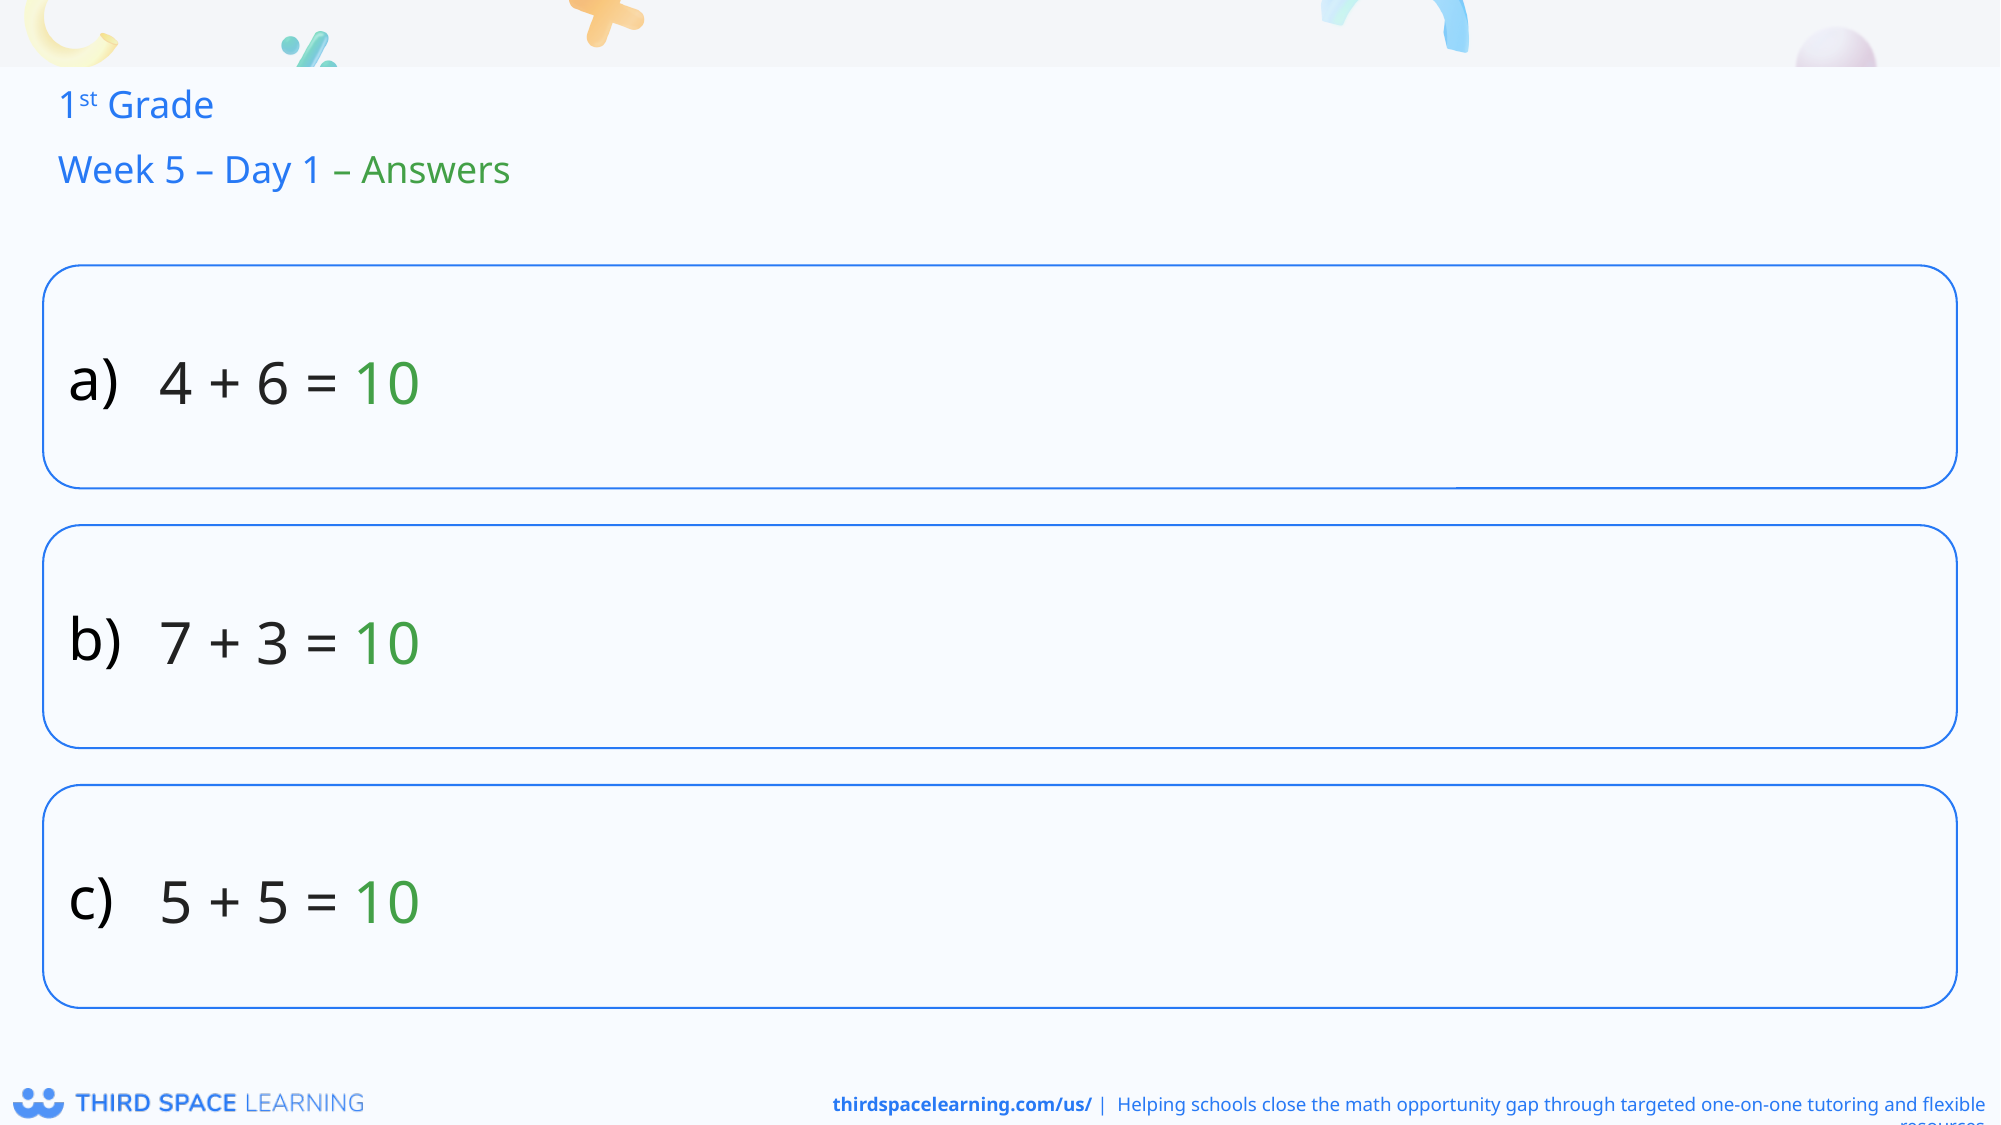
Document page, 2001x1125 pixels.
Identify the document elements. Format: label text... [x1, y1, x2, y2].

list 7 + 3 = 10 [144, 548, 1922, 734]
list 4 + 6 = 10 [144, 288, 1922, 474]
text_box 1st Grade Week 5 – Day 1 – Answers [43, 73, 705, 212]
picture [13, 1088, 365, 1119]
list 5 + 5 = 10 [144, 807, 1922, 994]
picture [0, 0, 2000, 67]
